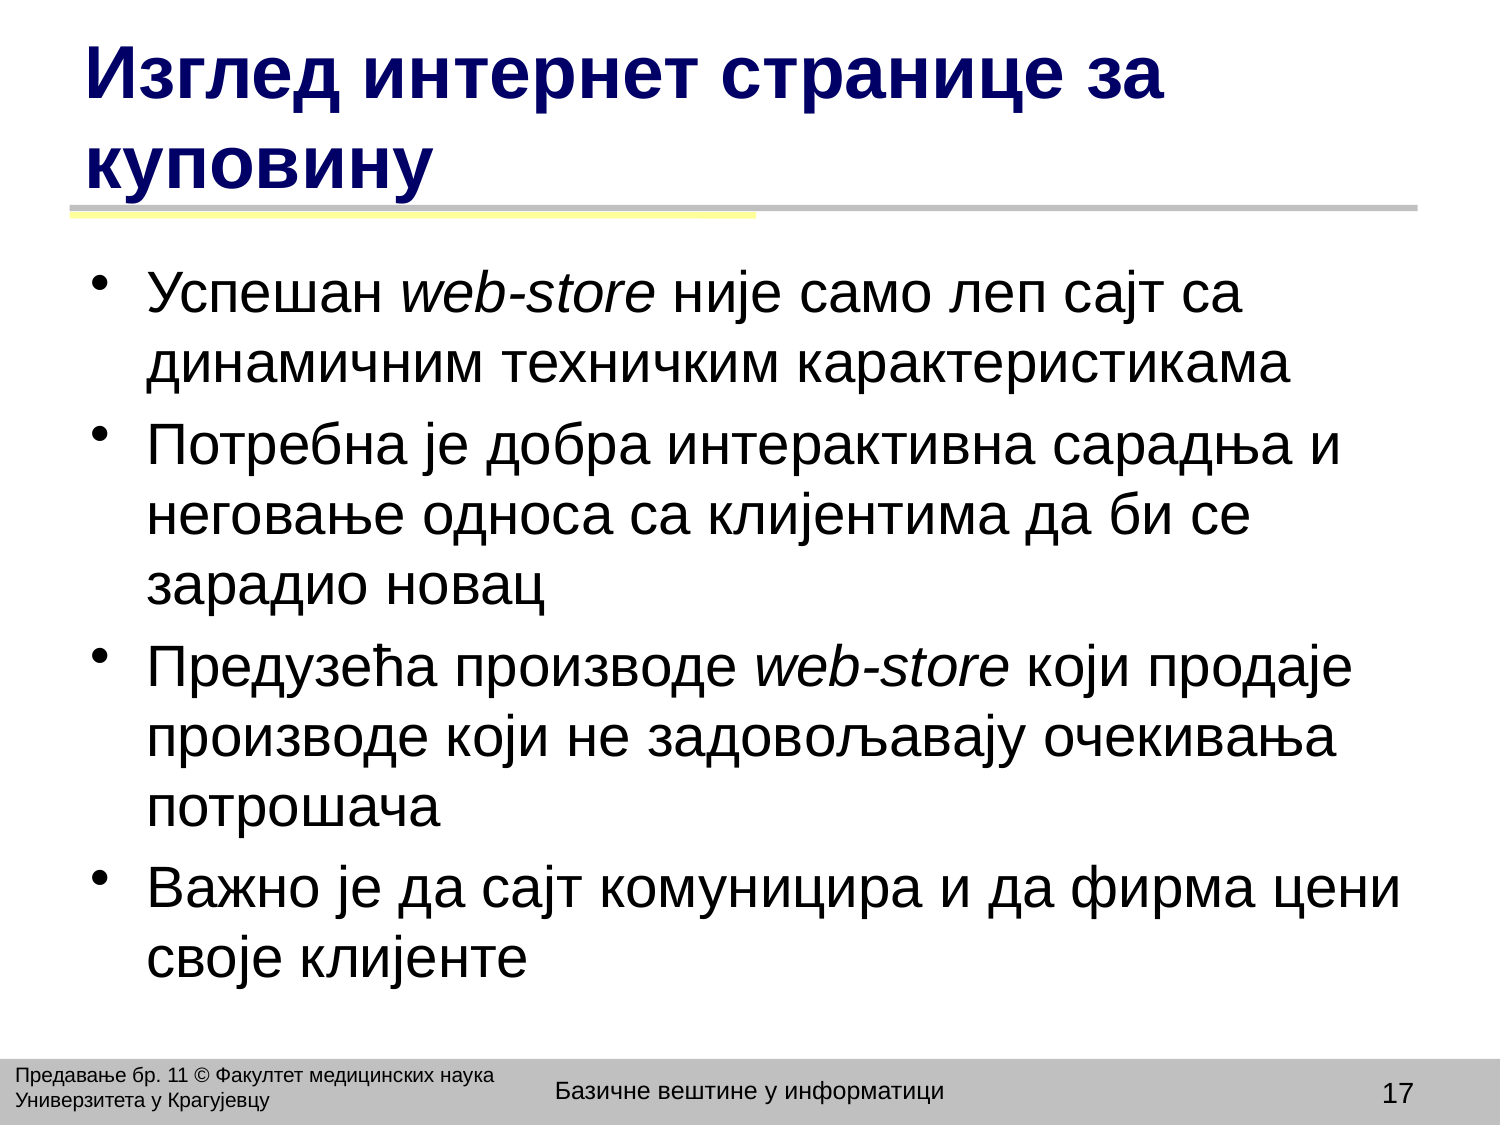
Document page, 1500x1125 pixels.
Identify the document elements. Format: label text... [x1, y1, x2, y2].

footer Базичне вештине у информатици [512, 1066, 988, 1125]
title Изглед интернет странице за куповину [69, 19, 1426, 208]
slide_number Предавање бр. 11 © Факултет медицинских наука Универзитета у Крагујевцу [0, 1053, 621, 1108]
slide_number 17 [1079, 1066, 1430, 1125]
list Успешан web-store није само леп сајт са динамичним техничким карактеристикама Потребнa је добрa интерактивна сарадња и неговање односа са клијентима да би се зарадио новац Предузећа производе web-store који продаје производе који не задовoљавају очекивања потрошача Важно је да сајт комуницира и да фирма цени своје клијенте [74, 246, 1426, 1023]
